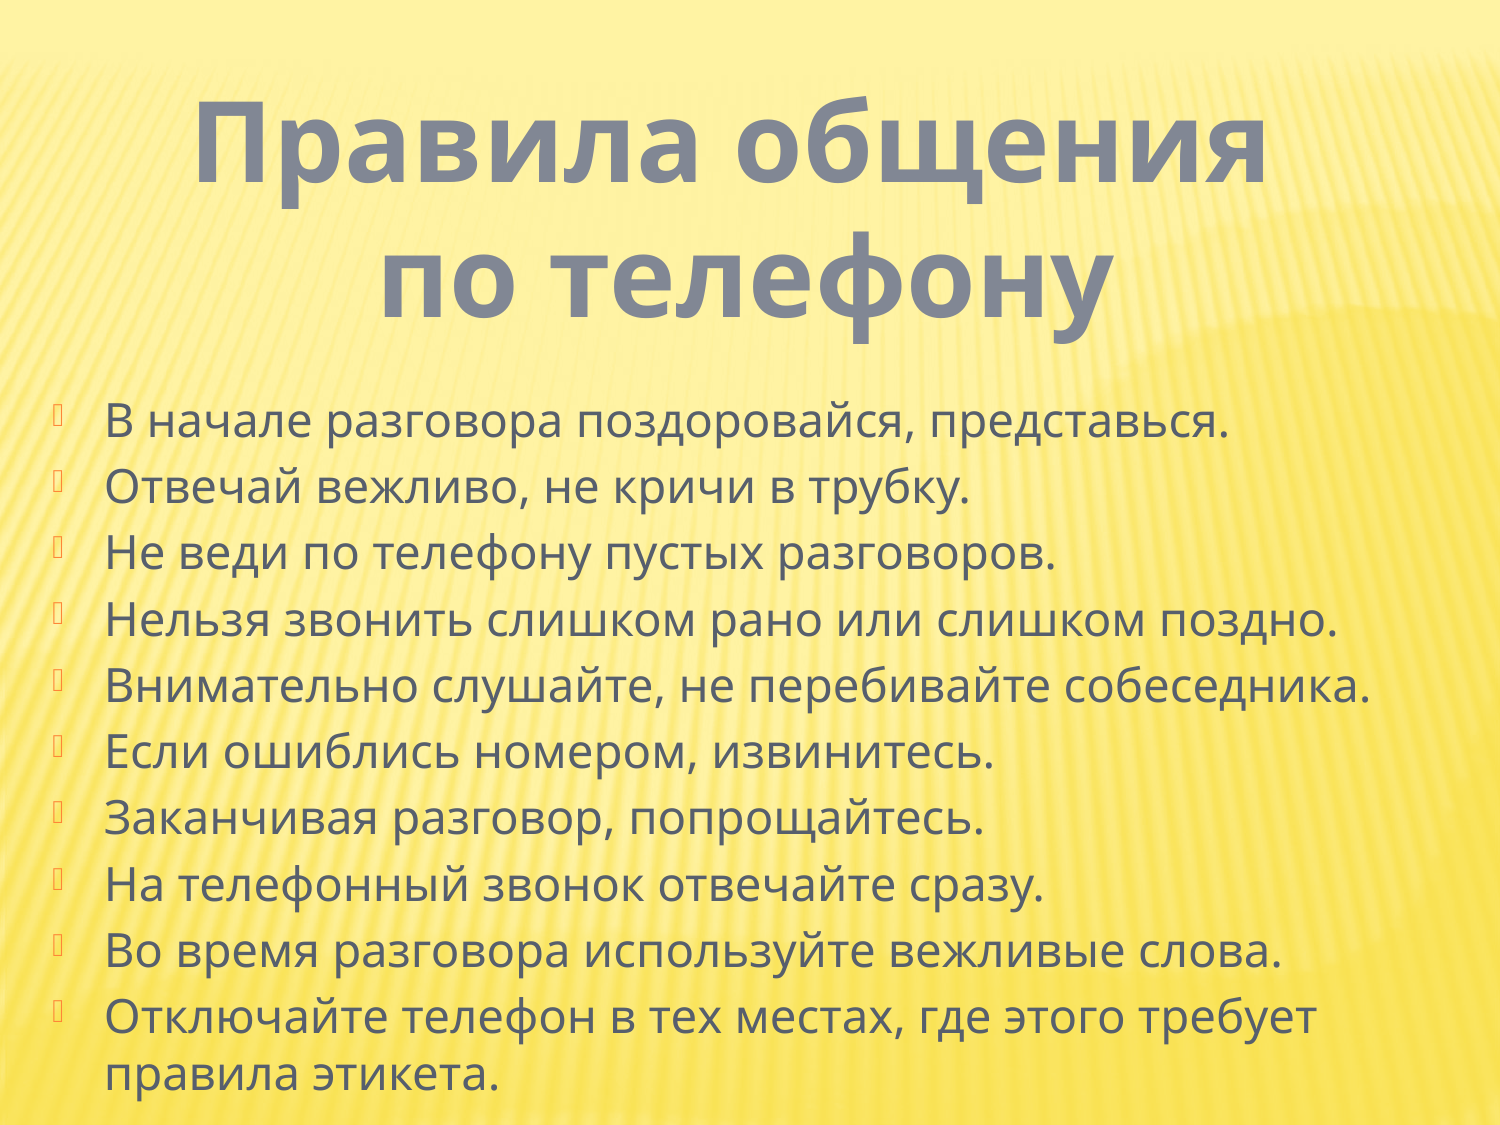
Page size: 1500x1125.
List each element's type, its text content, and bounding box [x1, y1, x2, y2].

text_box Правила общения по телефону [112, 62, 1350, 348]
list В начале разговора поздоровайся, представься. Отвечай вежливо, не кричи в трубку. Не веди по телефону пустых разговоров. Нельзя звонить слишком рано или слишком поздно. Внимательно слушайте, не перебивайте собеседника. Если ошиблись номером, извинитесь. Заканчивая разговор, попрощайтесь. На телефонный звонок отвечайте сразу. Во время разговора используйте вежливые слова. Отключайте телефон в тех местах, где этого требует правила этикета. [37, 382, 1463, 1125]
